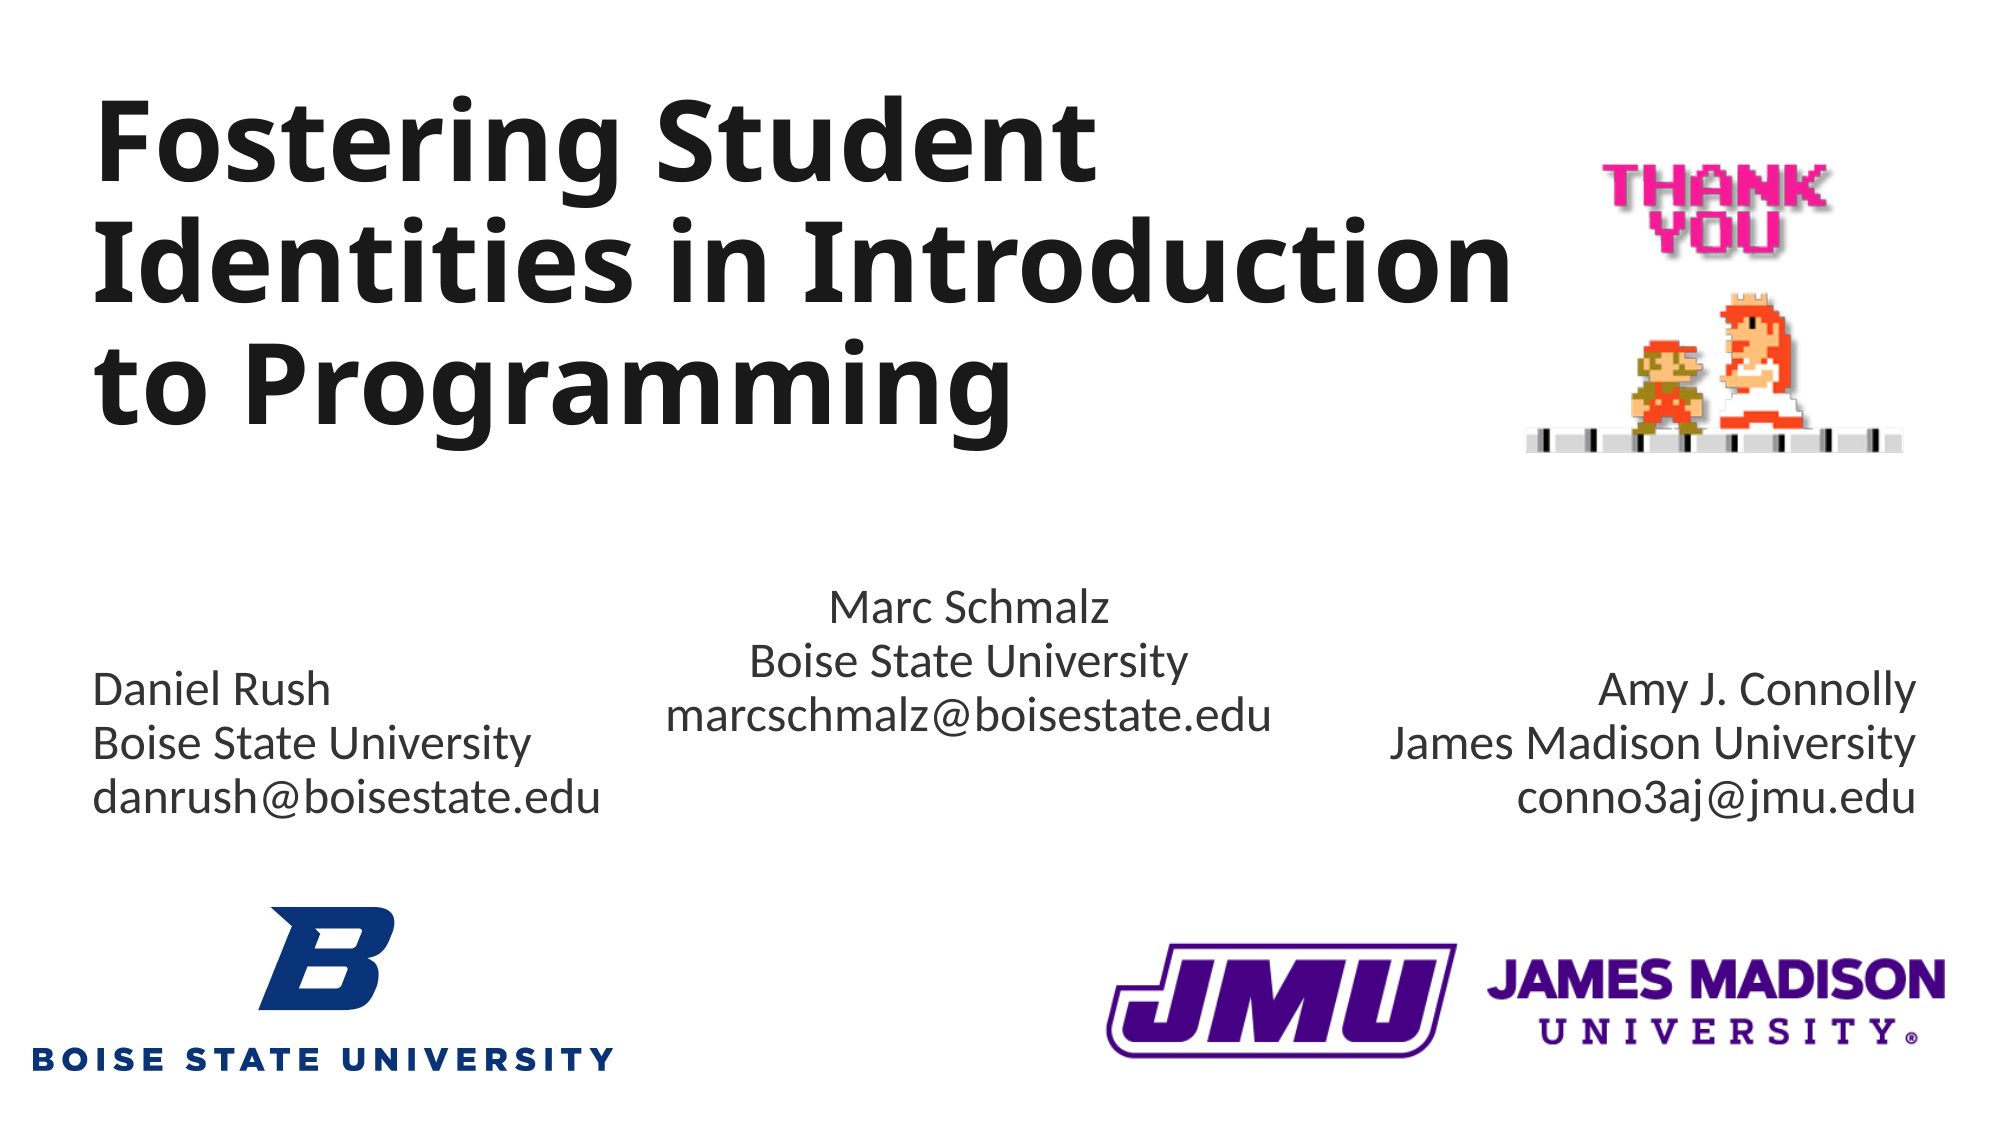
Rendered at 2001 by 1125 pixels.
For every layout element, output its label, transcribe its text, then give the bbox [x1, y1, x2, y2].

picture [33, 906, 613, 1071]
title Fostering Student Identities in Introduction to Programming [77, 64, 1578, 457]
picture [1073, 906, 1967, 1085]
text_box Daniel Rush Boise State University danrush@boisestate.edu [77, 655, 767, 927]
text_box Marc Schmalz Boise State University marcschmalz@boisestate.edu [624, 573, 1314, 845]
picture [1497, 118, 1933, 471]
text_box Amy J. Connolly James Madison University conno3aj@jmu.edu [1243, 655, 1932, 905]
